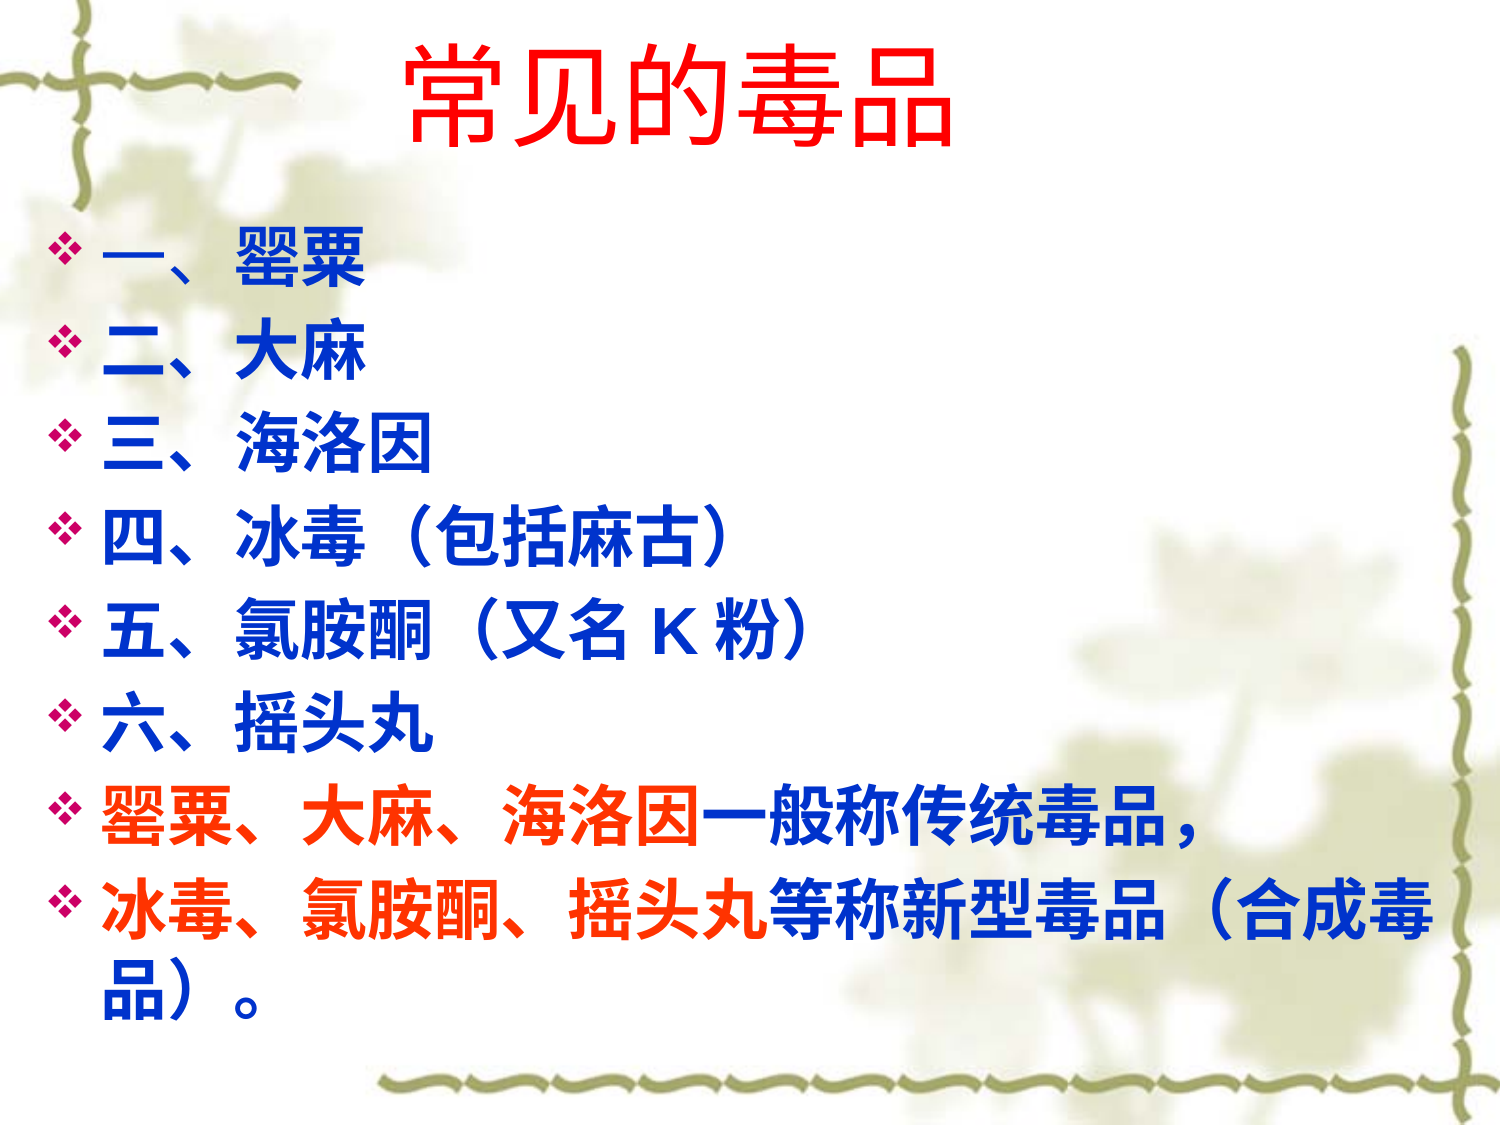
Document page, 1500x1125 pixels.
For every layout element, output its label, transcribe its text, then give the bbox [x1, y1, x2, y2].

list 一、罂粟 二、大麻 三、海洛因 四、冰毒（包括麻古） 五、氯胺酮（又名K粉） 六、摇头丸 罂粟、大麻、海洛因一般称传统毒品， 冰毒、氯胺酮、摇头丸等称新型毒品（合成毒品）。 [29, 113, 1471, 1047]
picture [0, 0, 1500, 1125]
title 常见的毒品 [336, 0, 1020, 113]
